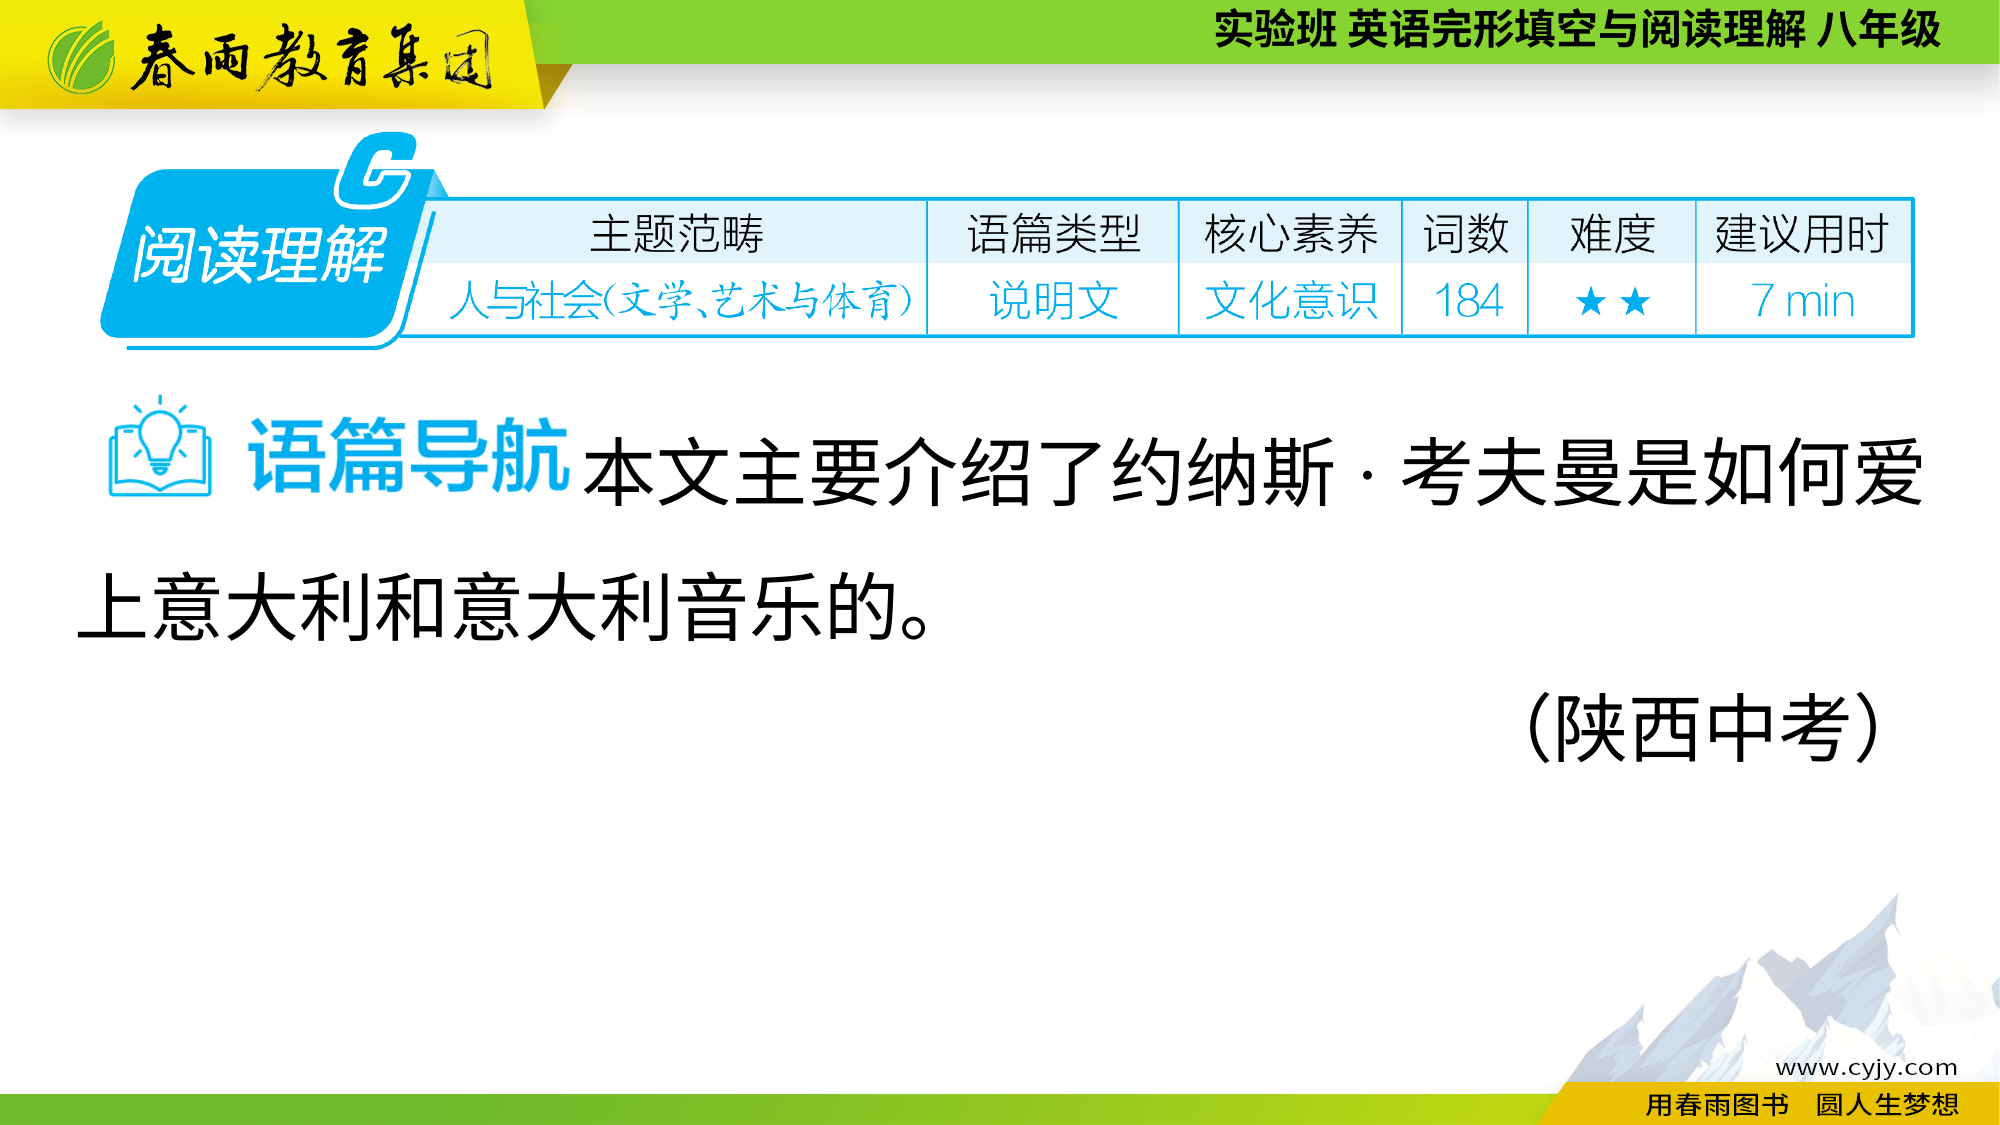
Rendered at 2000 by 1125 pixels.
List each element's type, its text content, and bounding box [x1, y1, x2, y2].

picture [0, 0, 2000, 1125]
text_box （陕西中考） [59, 629, 1944, 779]
list 本文主要介绍了约纳斯·考夫曼是如何爱上意大利和意大利音乐的。 [59, 373, 1944, 629]
